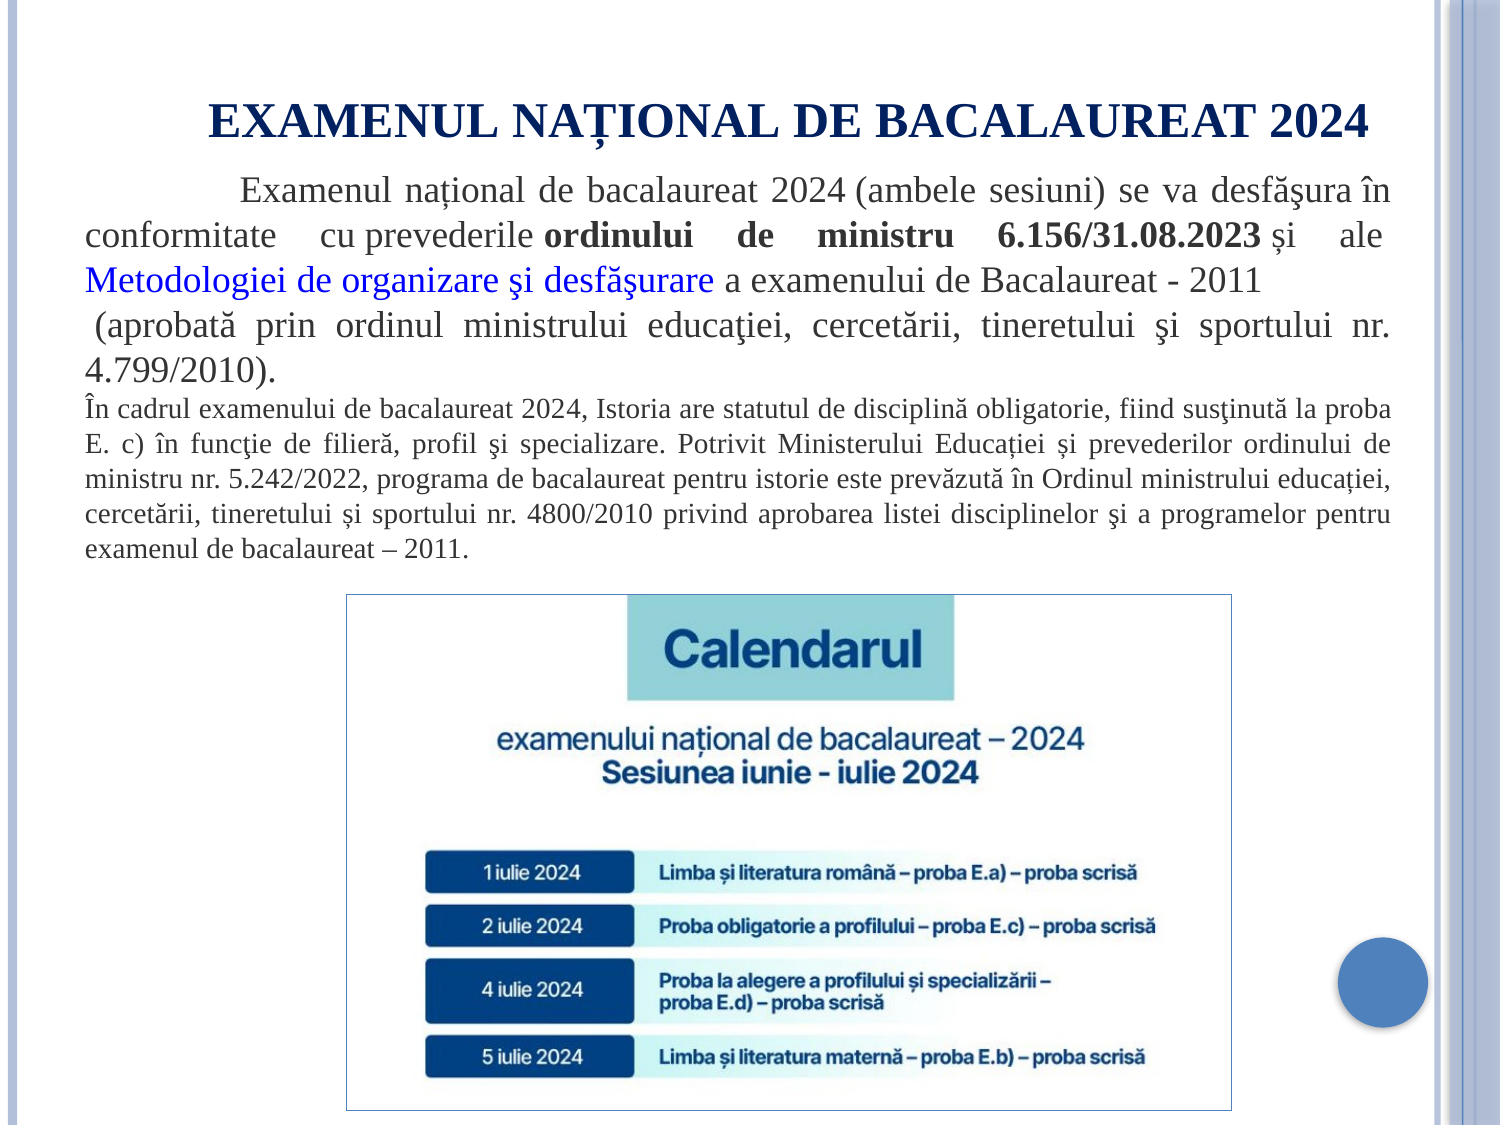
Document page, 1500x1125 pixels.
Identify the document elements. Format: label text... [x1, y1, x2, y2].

picture [346, 593, 1232, 1111]
text_box Examenul național de bacalaureat 2024 (ambele sesiuni) se va desfăşura în conformitate cu prevederile ordinului de ministru 6.156/31.08.2023 și ale Metodologiei de organizare şi desfăşurare a examenului de Bacalaureat - 2011 (aprobată prin ordinul ministrului educaţiei, cercetării, tineretului şi sportului nr. 4.799/2010). În cadrul examenului de bacalaureat 2024, Istoria are statutul de disciplină obligatorie, fiind susţinută la proba E. c) în funcţie de filieră, profil şi specializare. Potrivit Ministerului Educației și prevederilor ordinului de ministru nr. 5.242/2022, programa de bacalaureat pentru istorie este prevăzută în Ordinul ministrului educației, cercetării, tineretului și sportului nr. 4800/2010 privind aprobarea listei disciplinelor şi a programelor pentru examenul de bacalaureat – 2011. [70, 157, 1408, 572]
text_box EXAMENUL NAȚIONAL DE BACALAUREAT 2024 [170, 80, 1408, 155]
